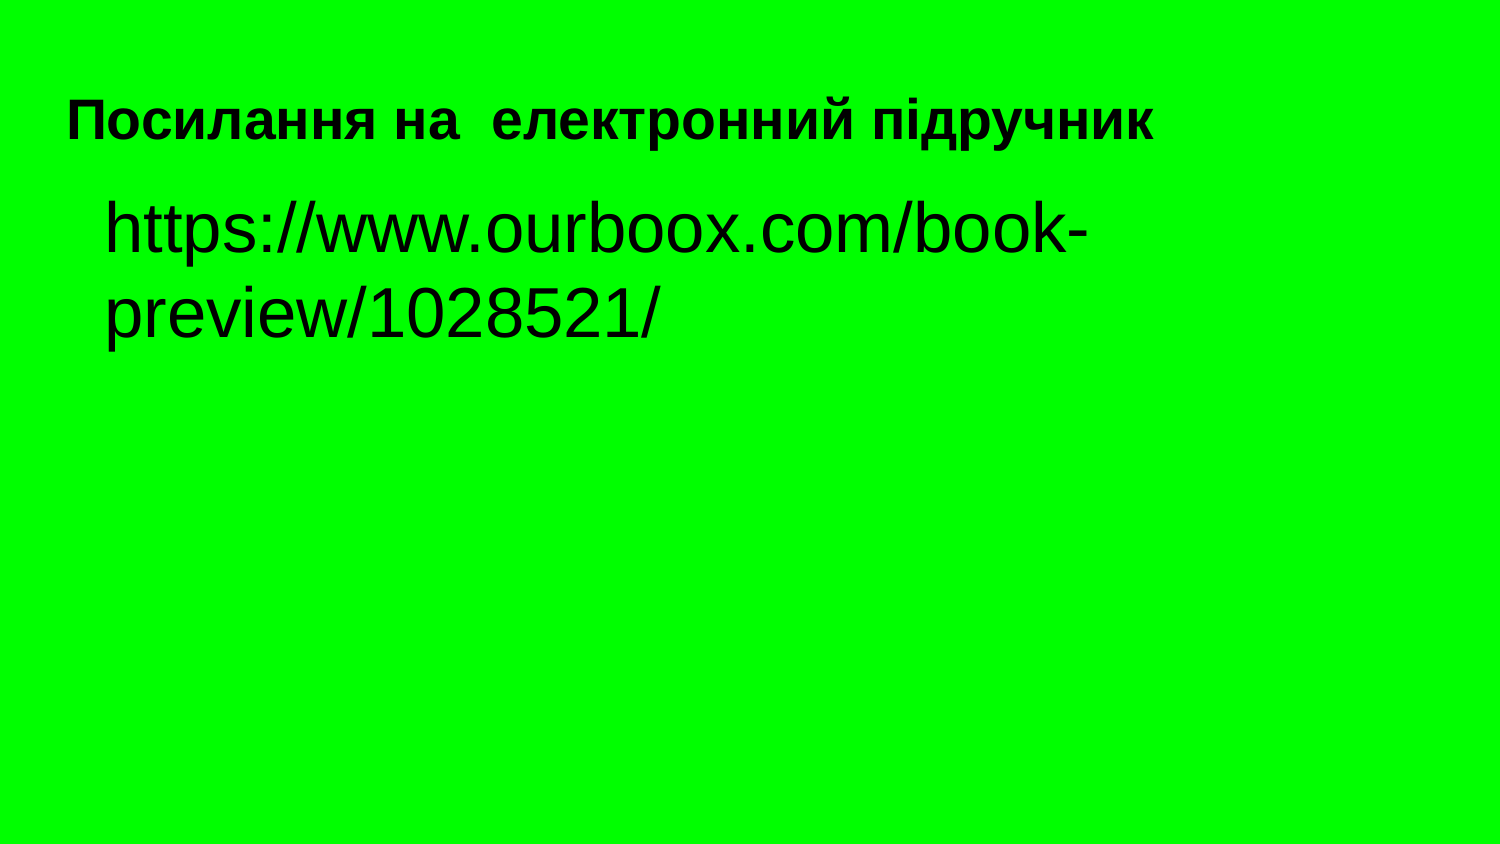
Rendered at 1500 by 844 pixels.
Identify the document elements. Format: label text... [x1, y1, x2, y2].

title Посилання на електронний підручник [51, 72, 1449, 167]
text_box https://www.ourboox.com/book-preview/1028521/ [89, 166, 1224, 367]
